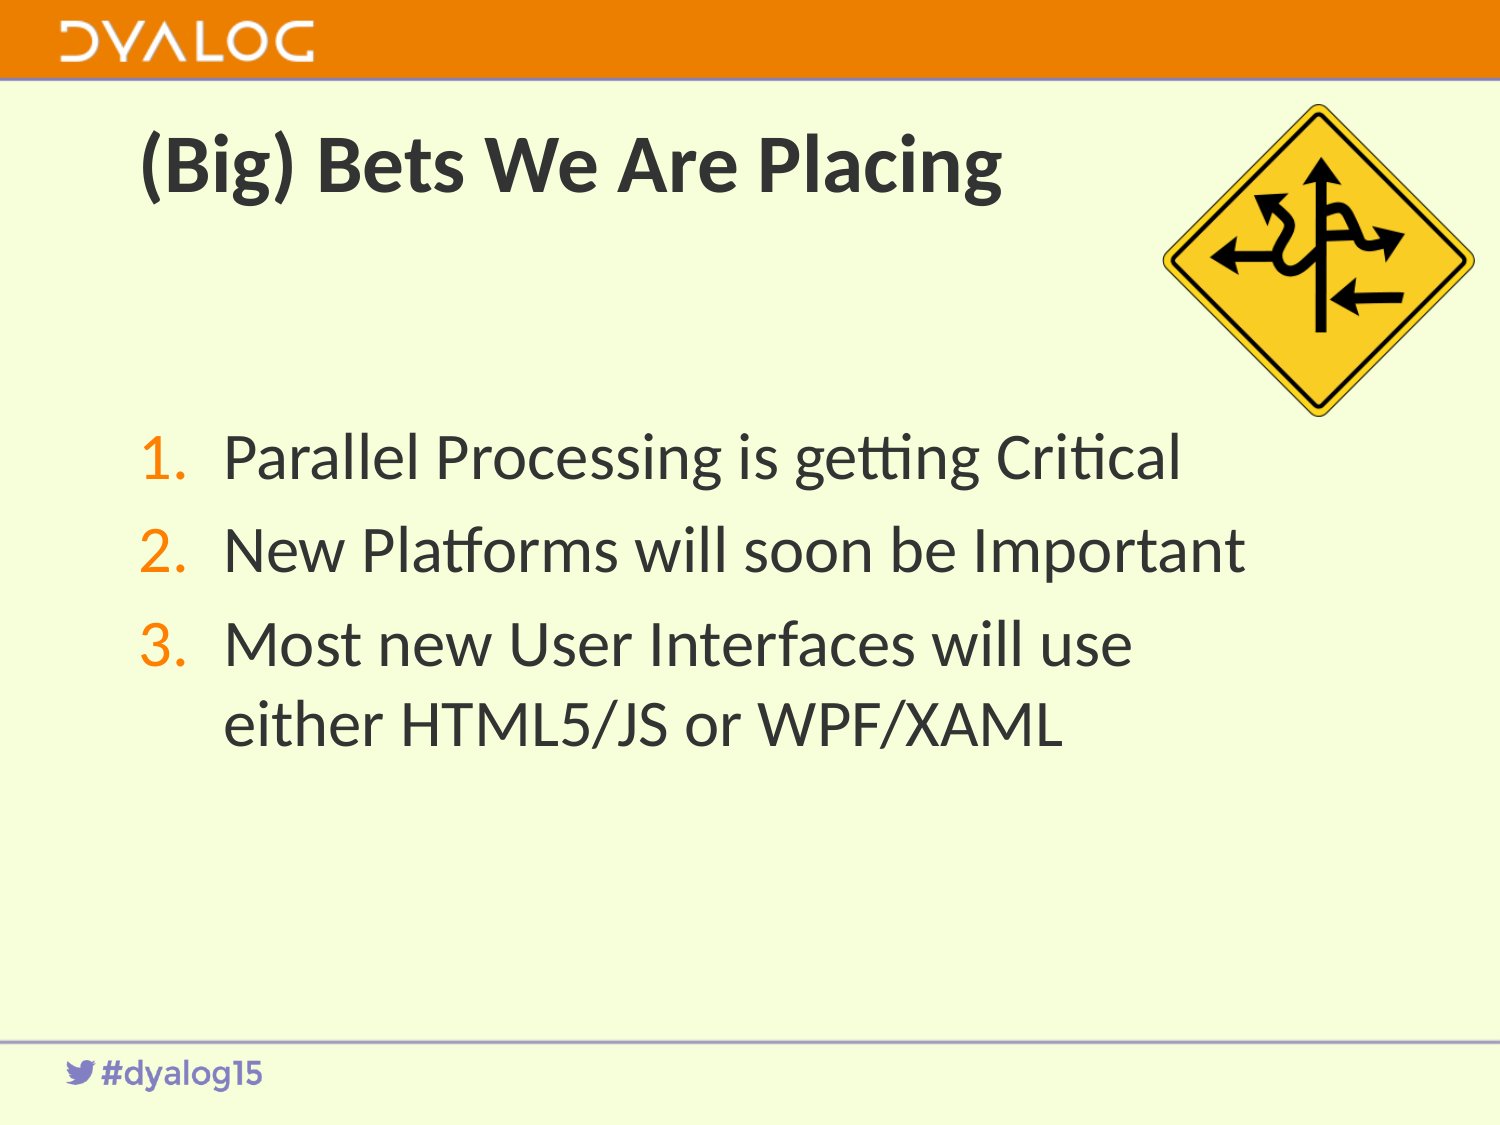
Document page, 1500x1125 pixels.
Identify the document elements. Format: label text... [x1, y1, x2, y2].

list Parallel Processing is getting Critical New Platforms will soon be Important Most new User Interfaces will use either HTML5/JS or WPF/XAML [123, 405, 1376, 973]
picture [0, 0, 1500, 1125]
title (Big) Bets We Are Placing [487, 101, 1161, 254]
text_box [25, 0, 487, 438]
